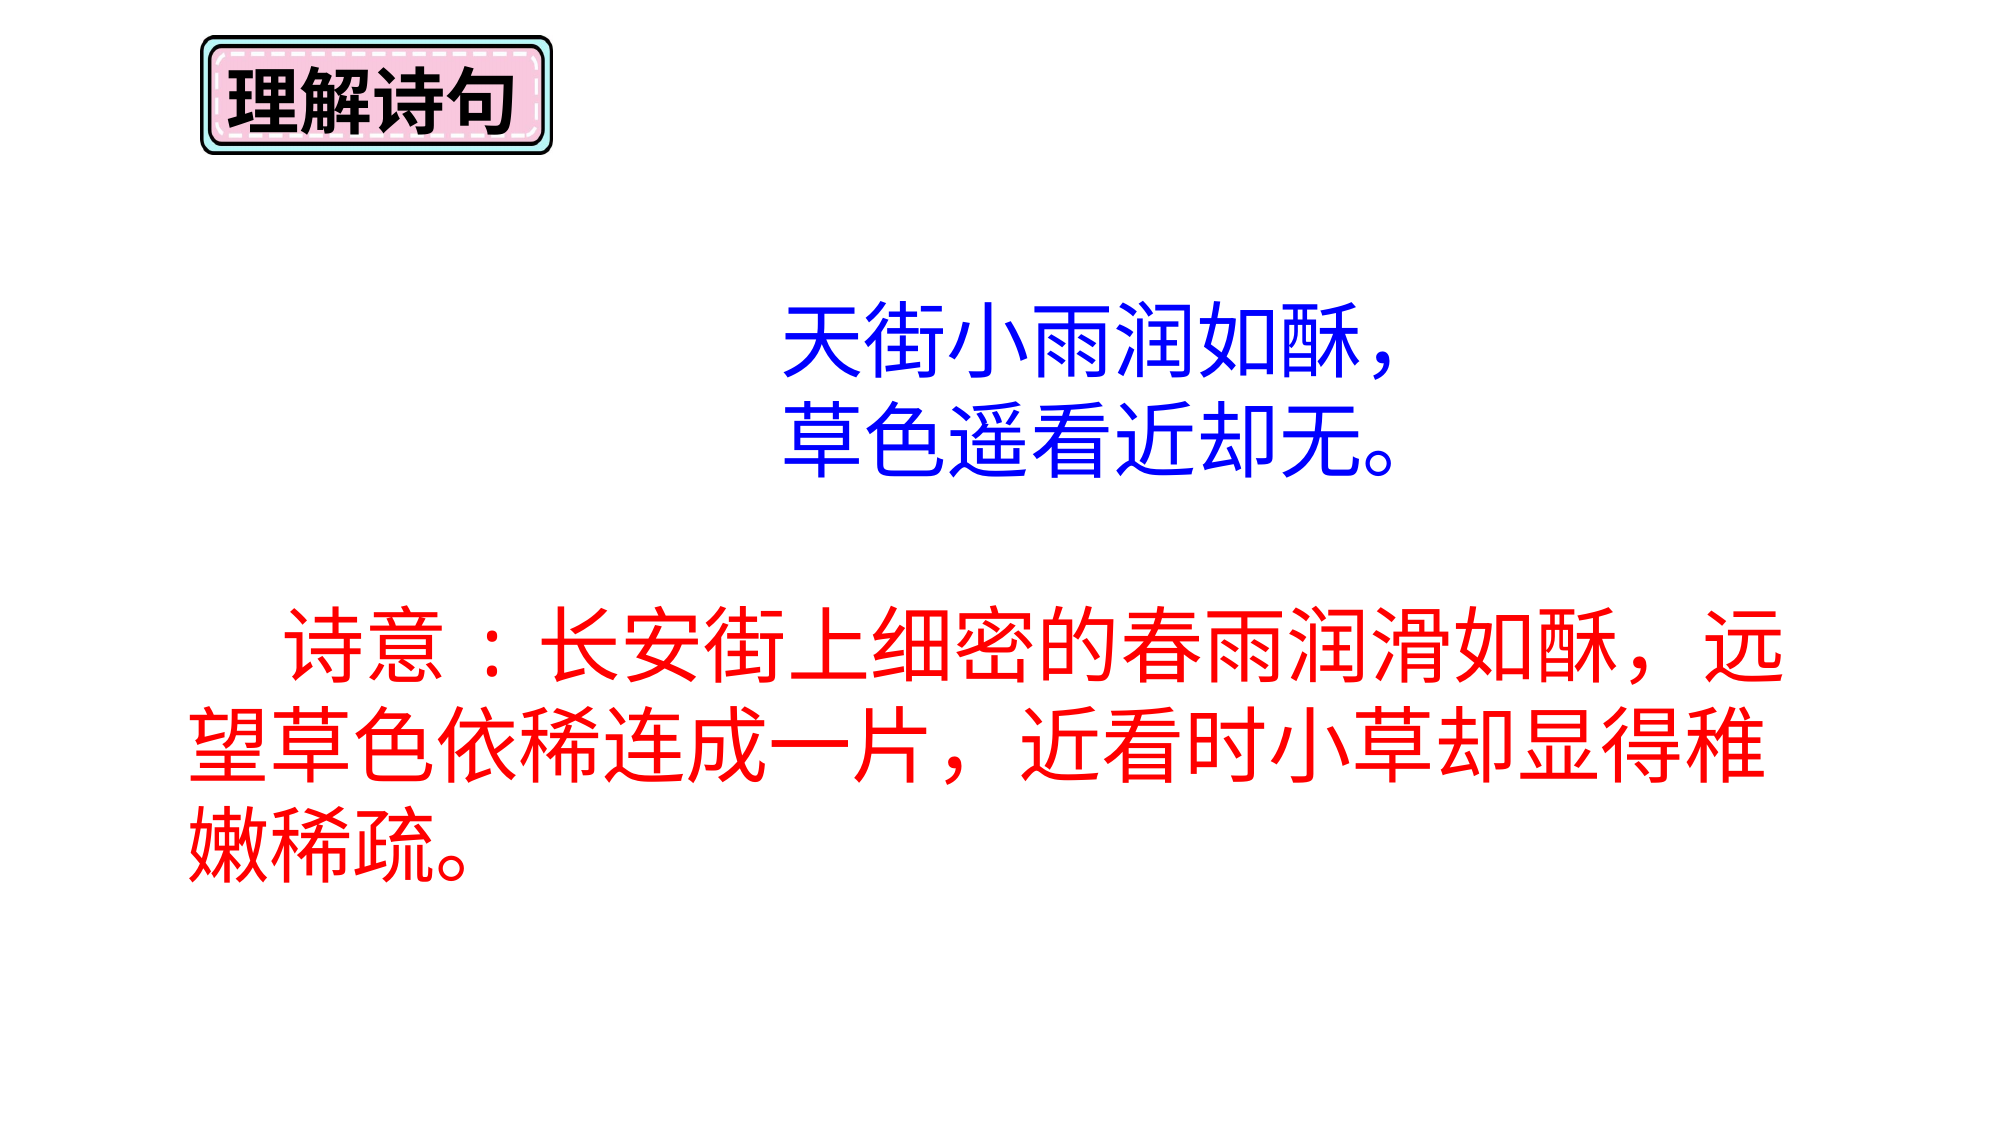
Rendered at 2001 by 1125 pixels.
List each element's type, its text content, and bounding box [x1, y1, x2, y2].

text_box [199, 35, 554, 155]
text_box 诗意:长安街上细密的春雨润滑如酥，远望草色依稀连成一片，近看时小草却显得稚嫩稀疏。 [171, 586, 1829, 901]
text_box 天街小雨润如酥， 草色遥看近却无。 [765, 281, 1439, 496]
